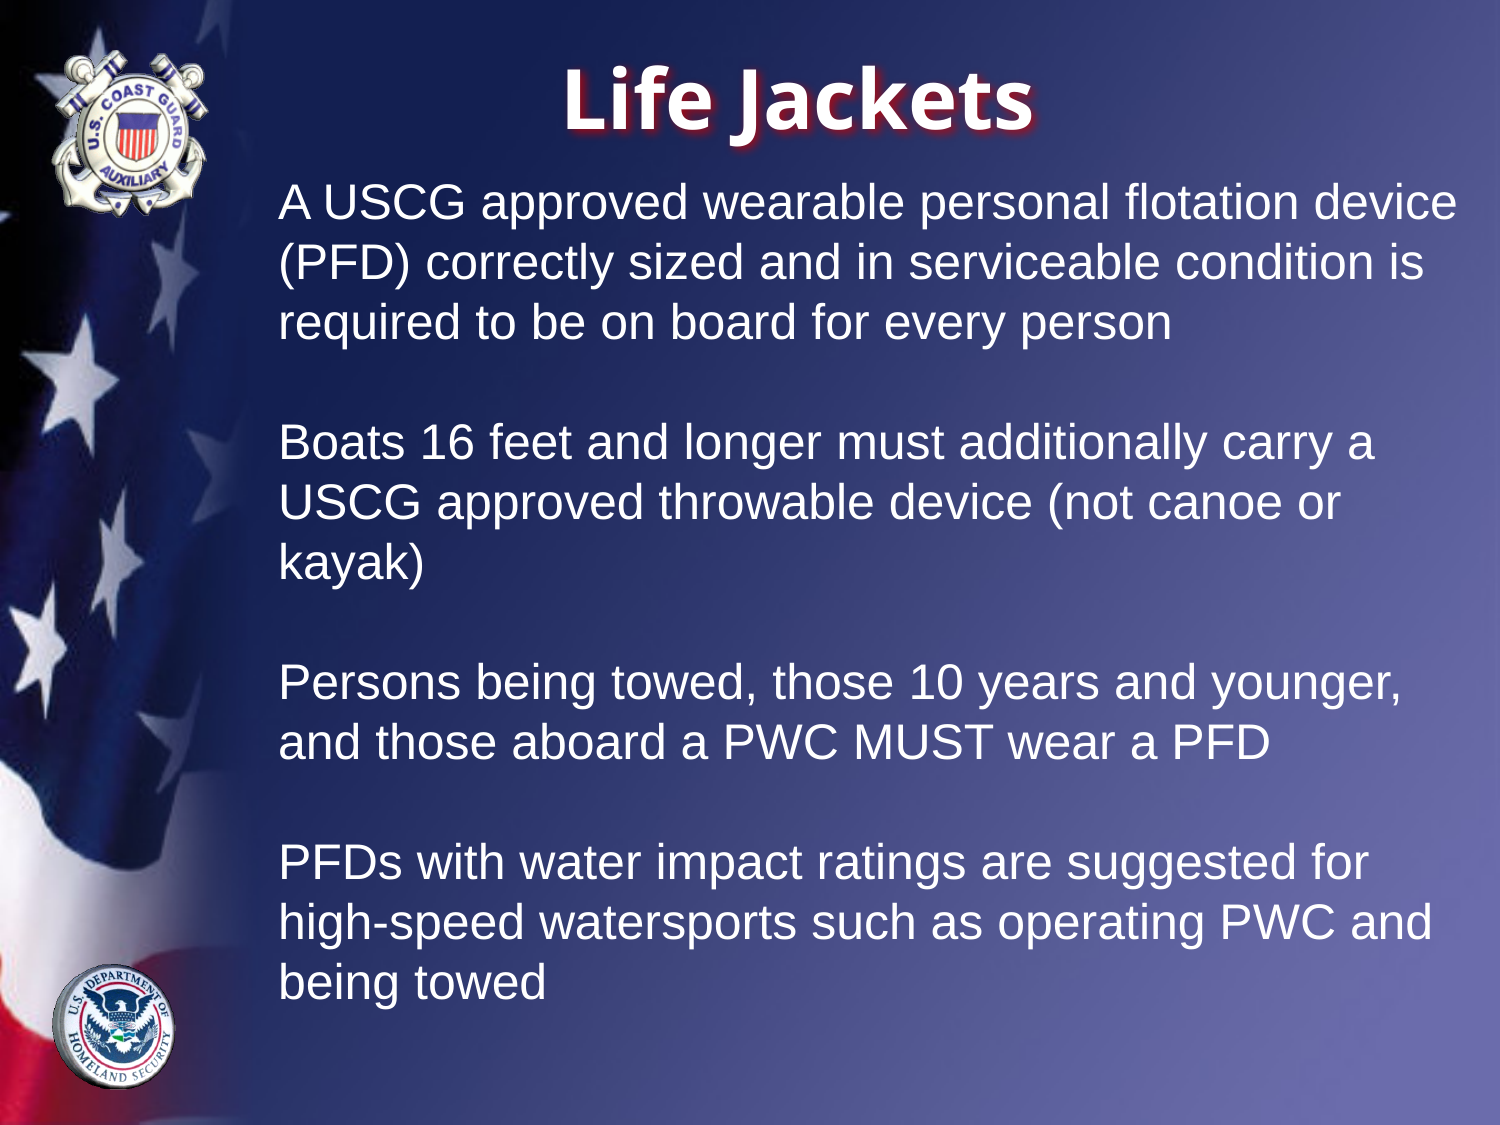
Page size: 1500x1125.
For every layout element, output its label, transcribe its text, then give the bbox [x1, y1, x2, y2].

title Life Jackets [412, 27, 1184, 162]
picture [0, 0, 1500, 1125]
text_box A USCG approved wearable personal flotation device (PFD) correctly sized and in serviceable condition is required to be on board for every person Boats 16 feet and longer must additionally carry a USCG approved throwable device (not canoe or kayak) Persons being towed, those 10 years and younger, and those aboard a PWC MUST wear a PFD PFDs with water impact ratings are suggested for high-speed watersports such as operating PWC and being towed [263, 162, 1476, 1018]
